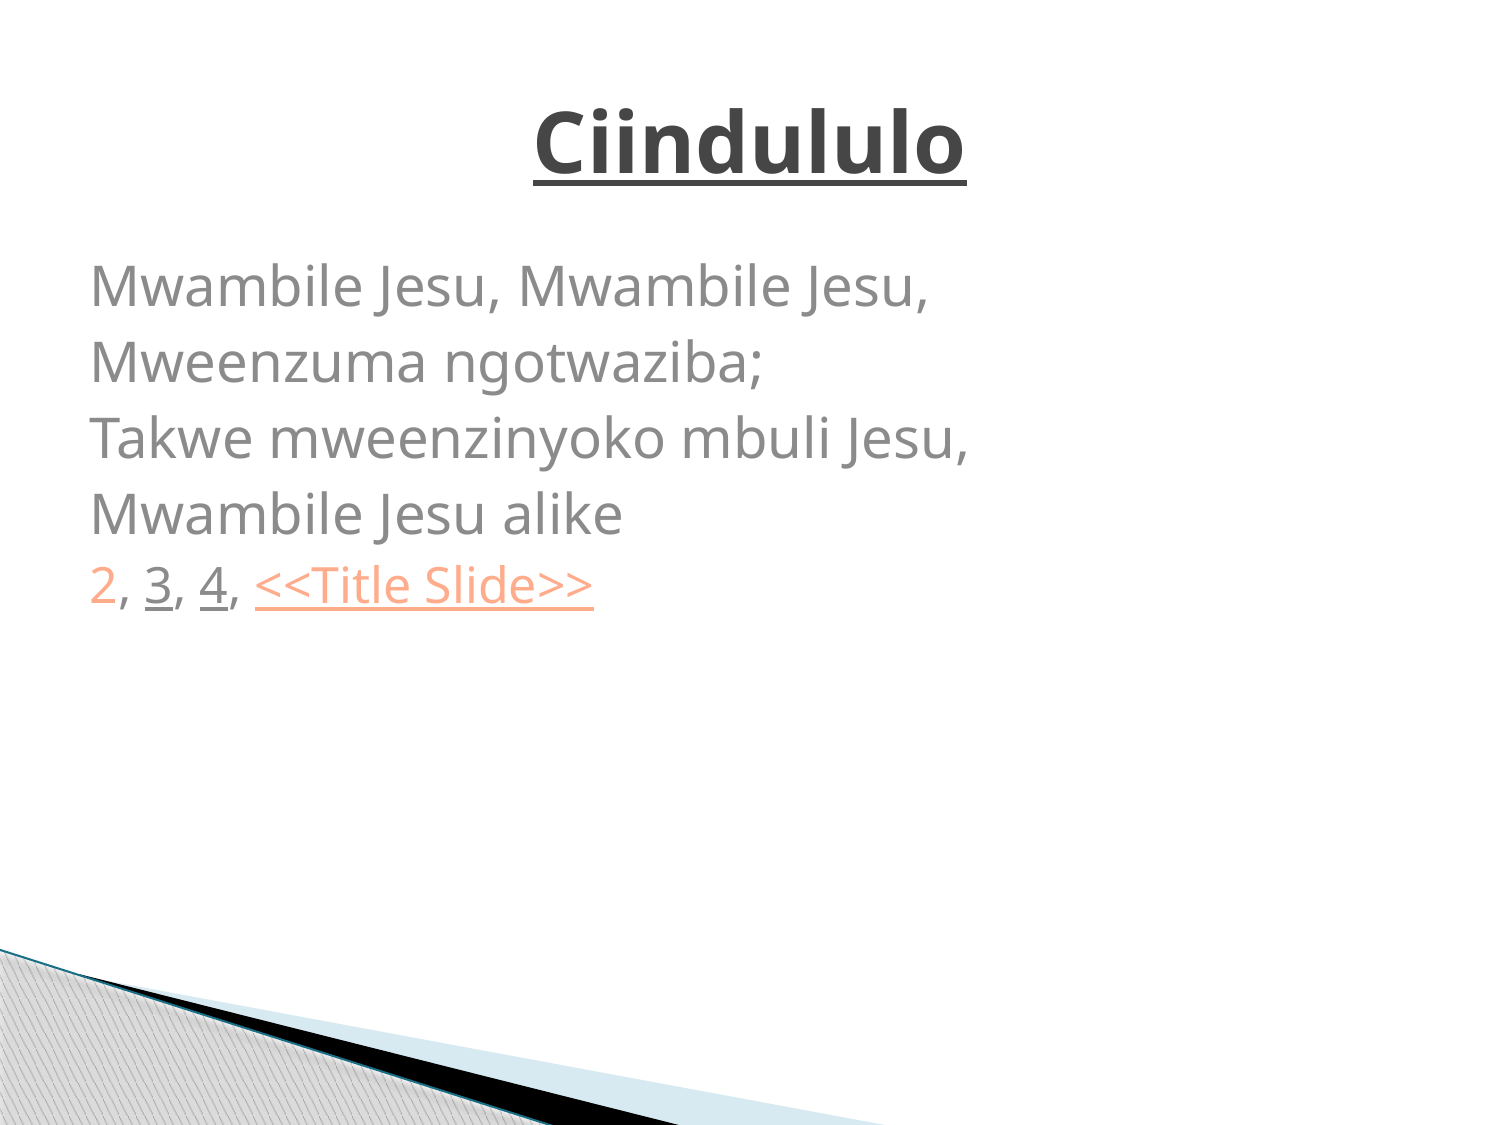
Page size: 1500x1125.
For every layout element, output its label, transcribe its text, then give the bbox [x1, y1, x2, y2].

list Mwambile Jesu, Mwambile Jesu, Mweenzuma ngotwaziba; Takwe mweenzinyoko mbuli Jesu, Mwambile Jesu alike 2, 3, 4, <<Title Slide>> [75, 243, 1425, 986]
title Ciindululo [75, 45, 1425, 233]
